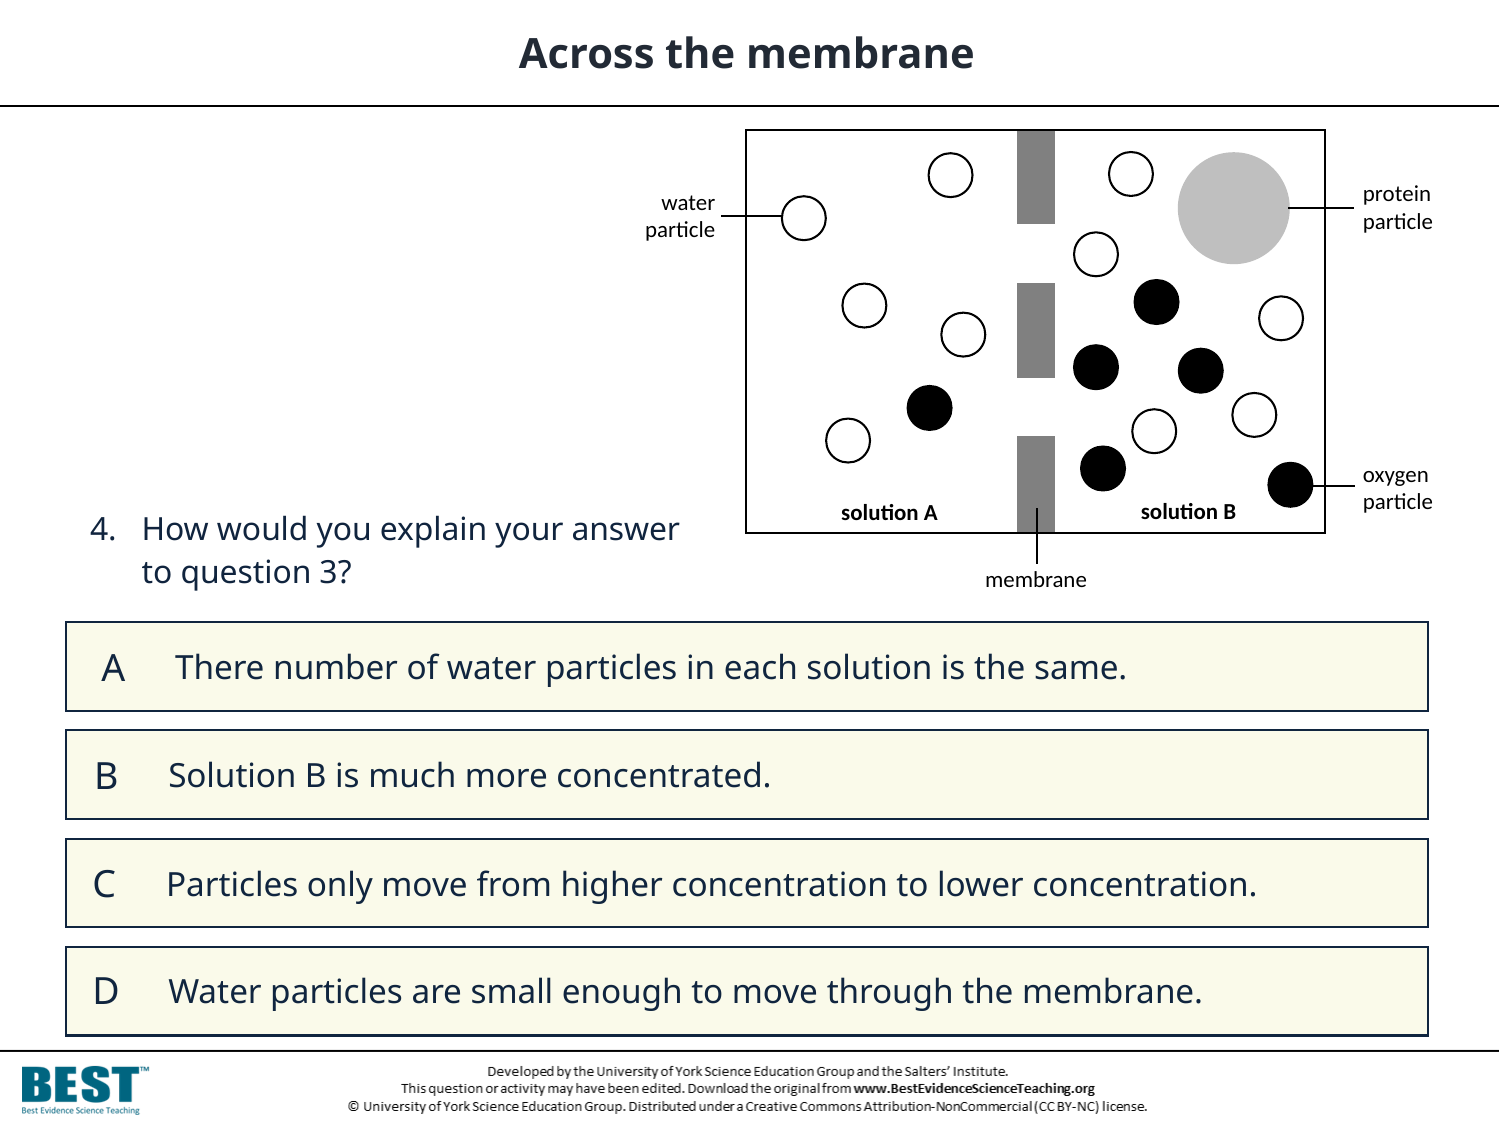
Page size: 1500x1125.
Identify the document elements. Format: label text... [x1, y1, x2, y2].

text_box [594, 129, 1484, 597]
picture [0, 105, 1500, 1125]
text_box Across the membrane [23, 4, 1471, 99]
